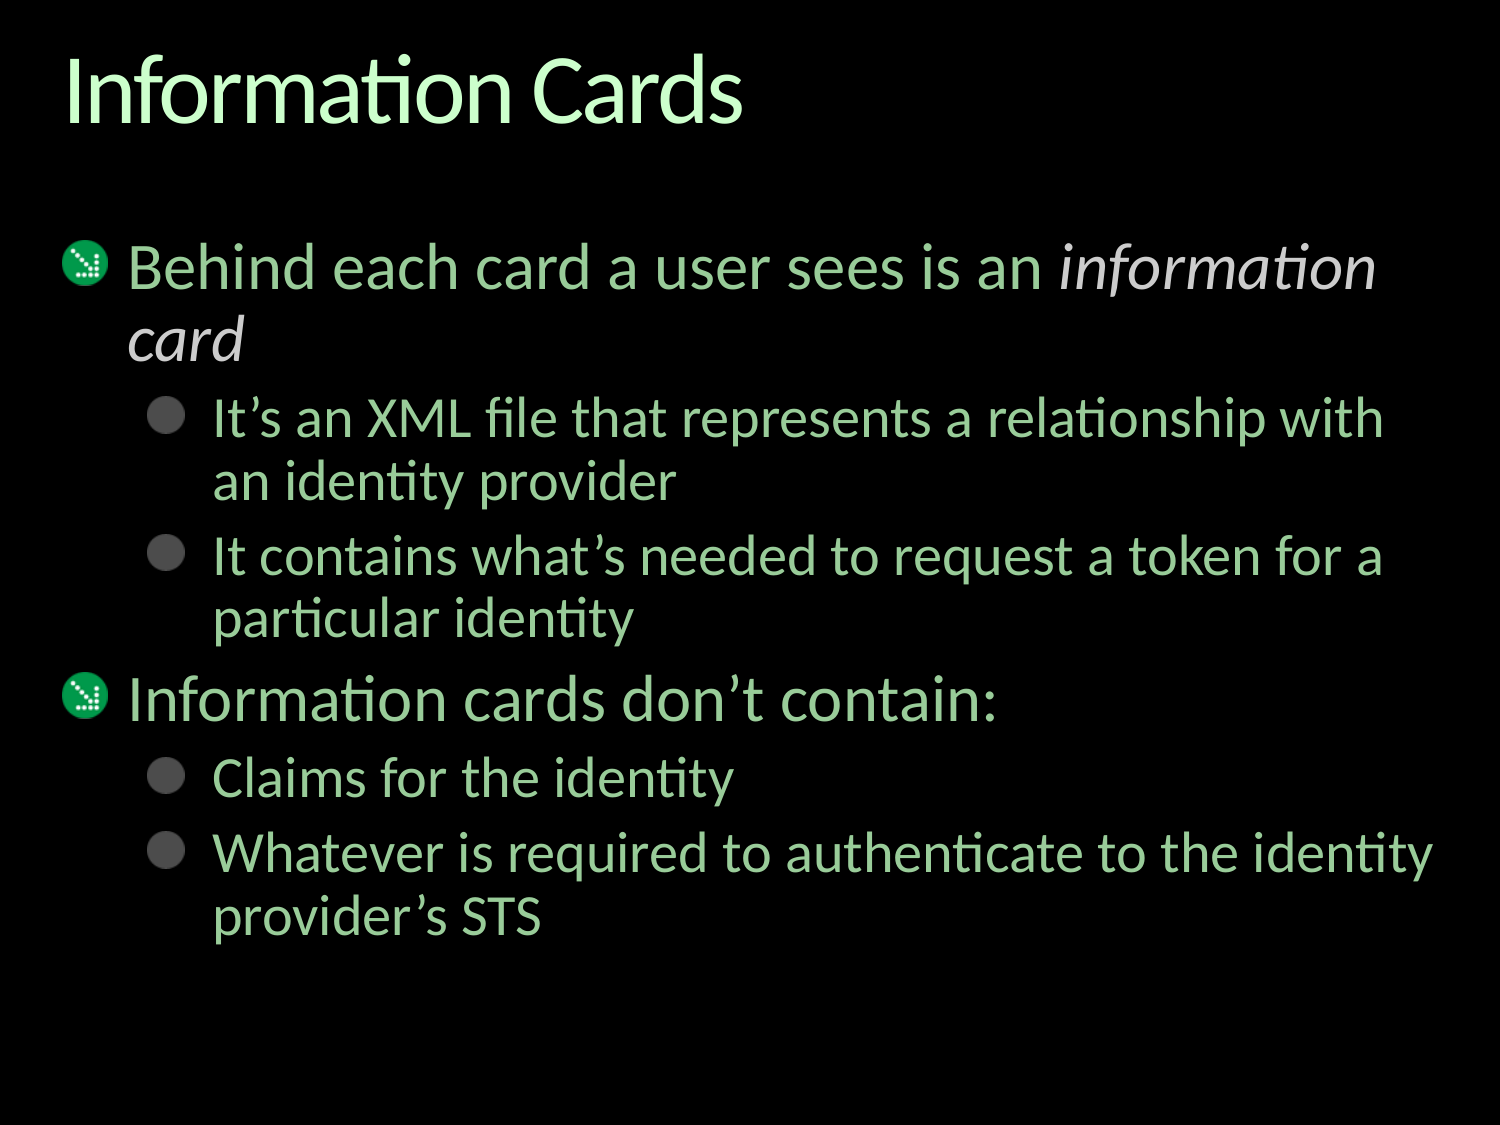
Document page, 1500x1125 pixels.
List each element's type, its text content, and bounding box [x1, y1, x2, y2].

picture [62, 240, 108, 287]
picture [147, 534, 185, 571]
title Information Cards [62, 37, 1438, 147]
picture [147, 831, 185, 869]
list Behind each card a user sees is an information card It’s an XML file that represents a relationship with an identity provider It contains what’s needed to request a token for a particular identity Information cards don’t contain: Claims for the identity Whatever is required to authenticate to the identity provider’s STS [62, 231, 1438, 593]
picture [147, 396, 185, 434]
picture [147, 757, 185, 794]
picture [62, 672, 108, 720]
